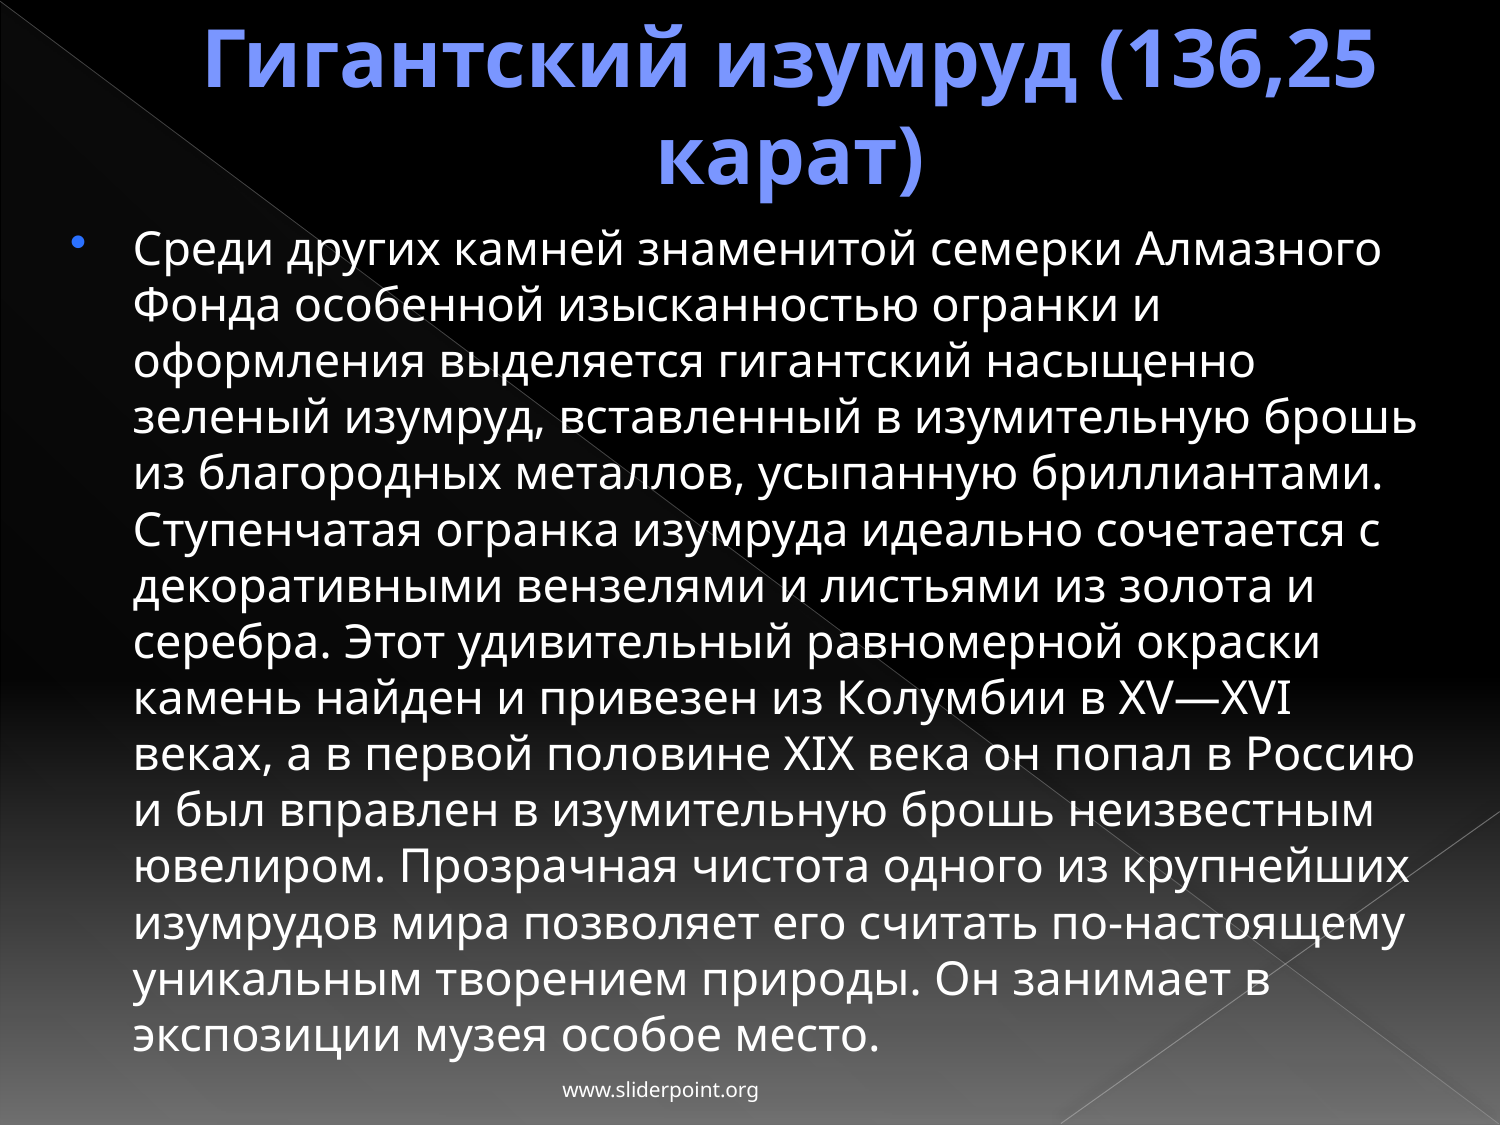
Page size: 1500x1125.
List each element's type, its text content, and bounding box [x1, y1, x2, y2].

list Среди других камней знаменитой семерки Алмазного Фонда особенной изысканностью огранки и оформления выделяется гигантский насыщенно зеленый изумруд, вставленный в изумительную брошь из благородных металлов, усыпанную бриллиантами. Ступенчатая огранка изумруда идеально сочетается с декоративными вензелями и листьями из золота и серебра. Этот удивительный равномерной окраски камень найден и привезен из Колумбии в XV—XVI веках, а в первой половине XIX века он попал в Россию и был вправлен в изумительную брошь неизвестным ювелиром. Прозрачная чистота одного из крупнейших изумрудов мира позволяет его считать по-настоящему уникальным творением природы. Он занимает в экспозиции музея особое место. [46, 210, 1454, 1125]
title Гигантский изумруд (136,25 карат) [0, 0, 1500, 305]
footer www.sliderpoint.org [75, 1063, 774, 1113]
